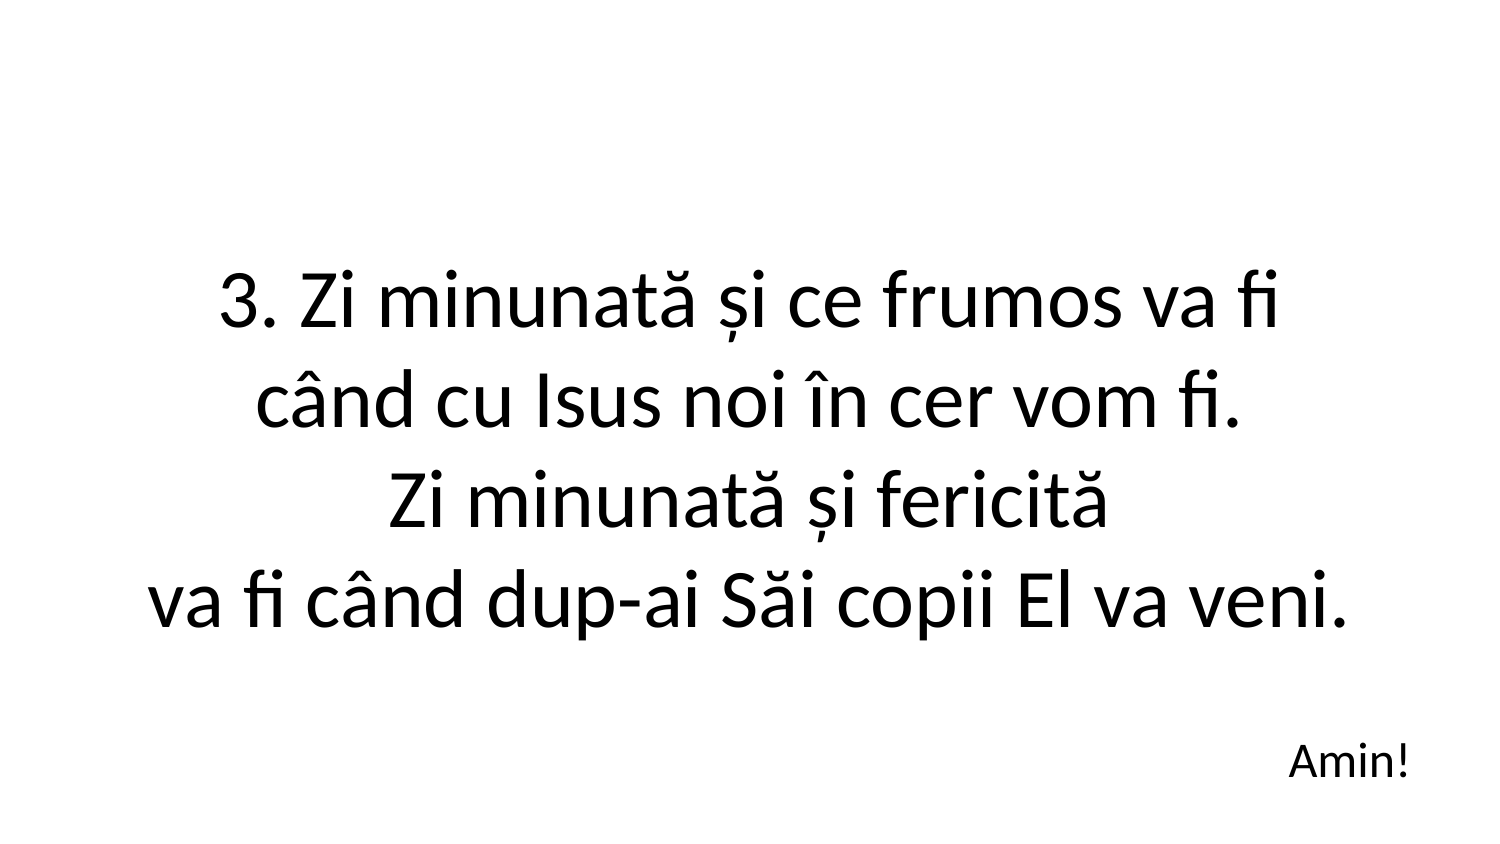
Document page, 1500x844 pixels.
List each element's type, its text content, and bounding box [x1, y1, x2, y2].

text_box 3. Zi minunată și ce frumos va fi când cu Isus noi în cer vom fi. Zi minunată și fericită va fi când dup-ai Săi copii El va veni. [133, 192, 1367, 652]
text_box Amin! [1273, 674, 1427, 795]
